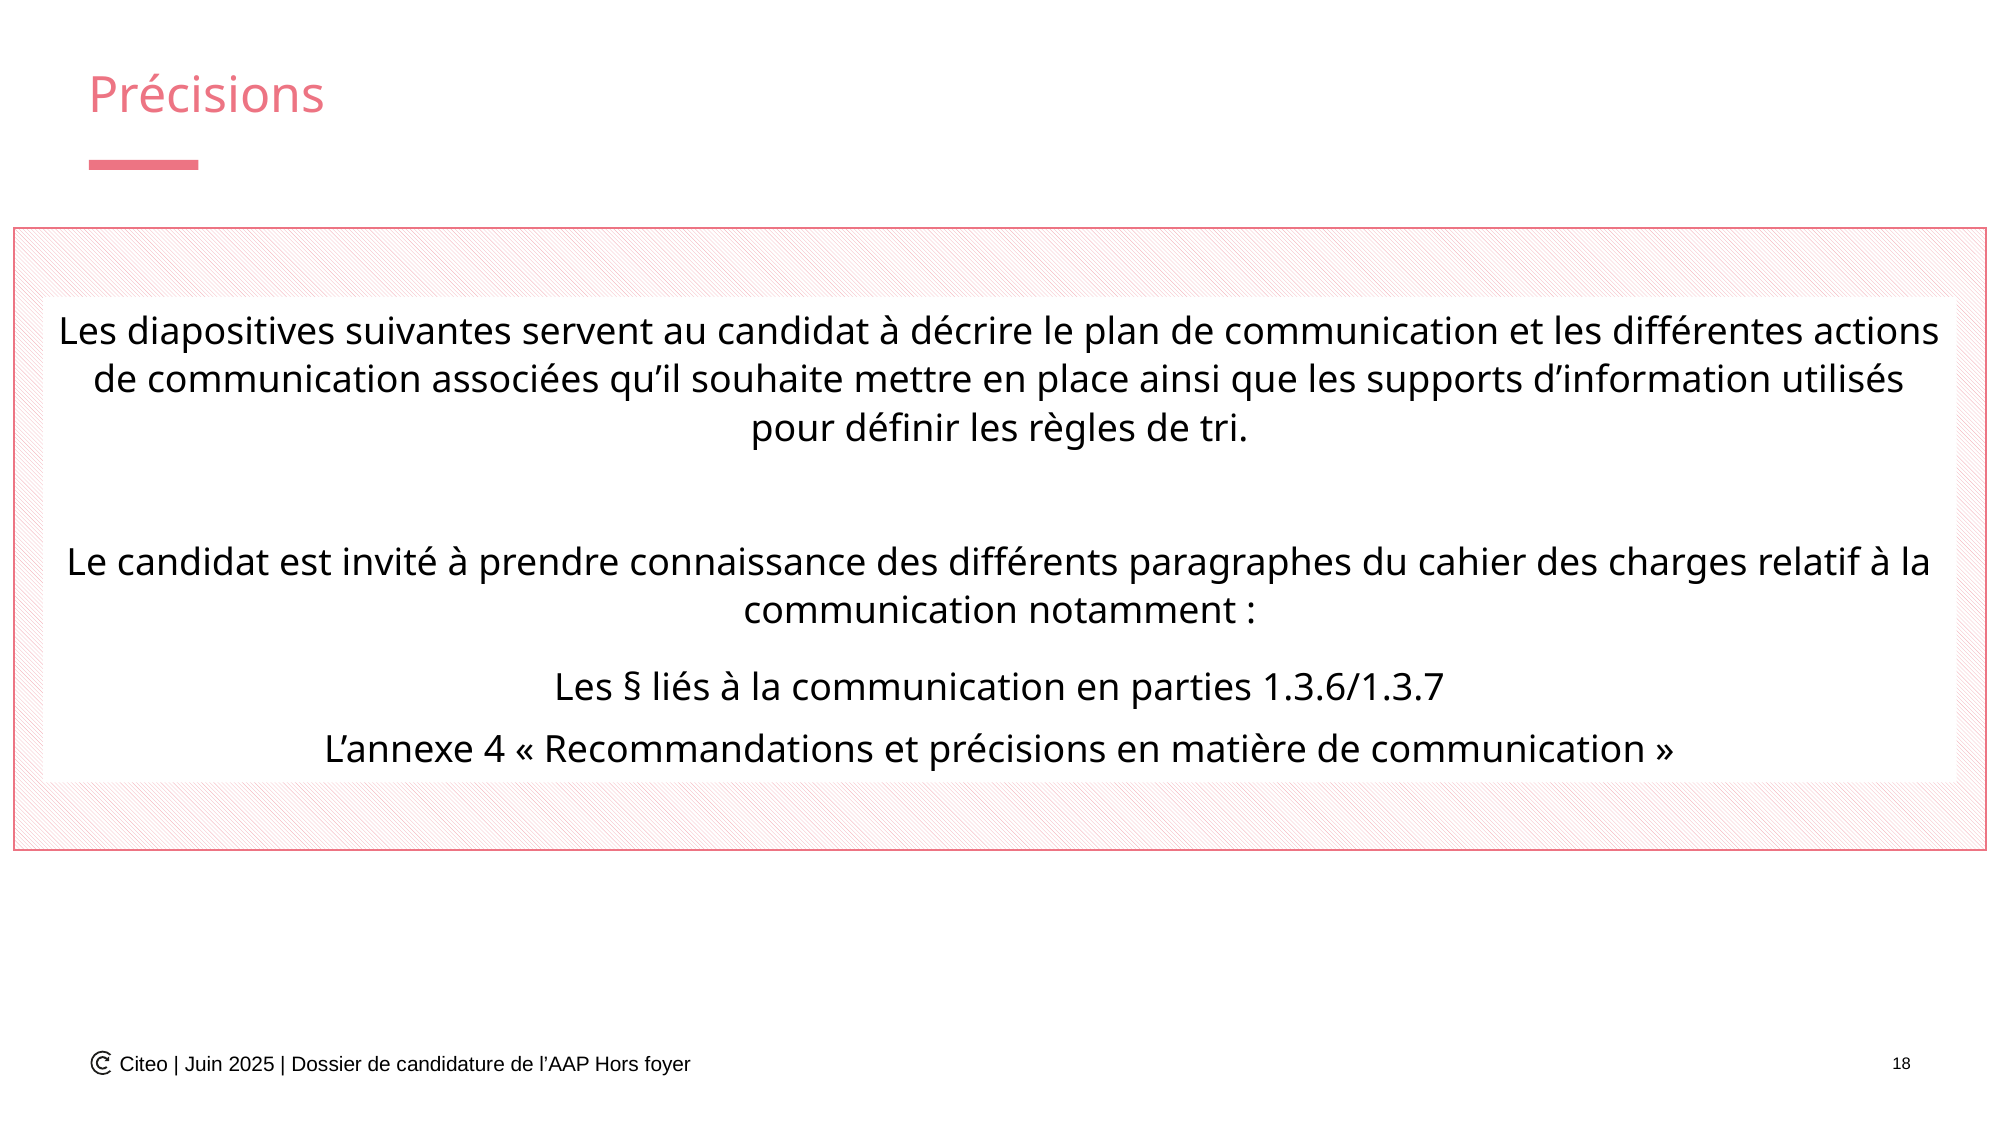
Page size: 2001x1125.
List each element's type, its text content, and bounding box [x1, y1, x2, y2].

footer Citeo | Juin 2025 | Dossier de candidature de l’AAP Hors foyer [119, 1032, 1799, 1093]
slide_number 18 [1808, 1032, 1927, 1094]
title Précisions [73, 31, 1910, 165]
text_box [13, 227, 1987, 851]
